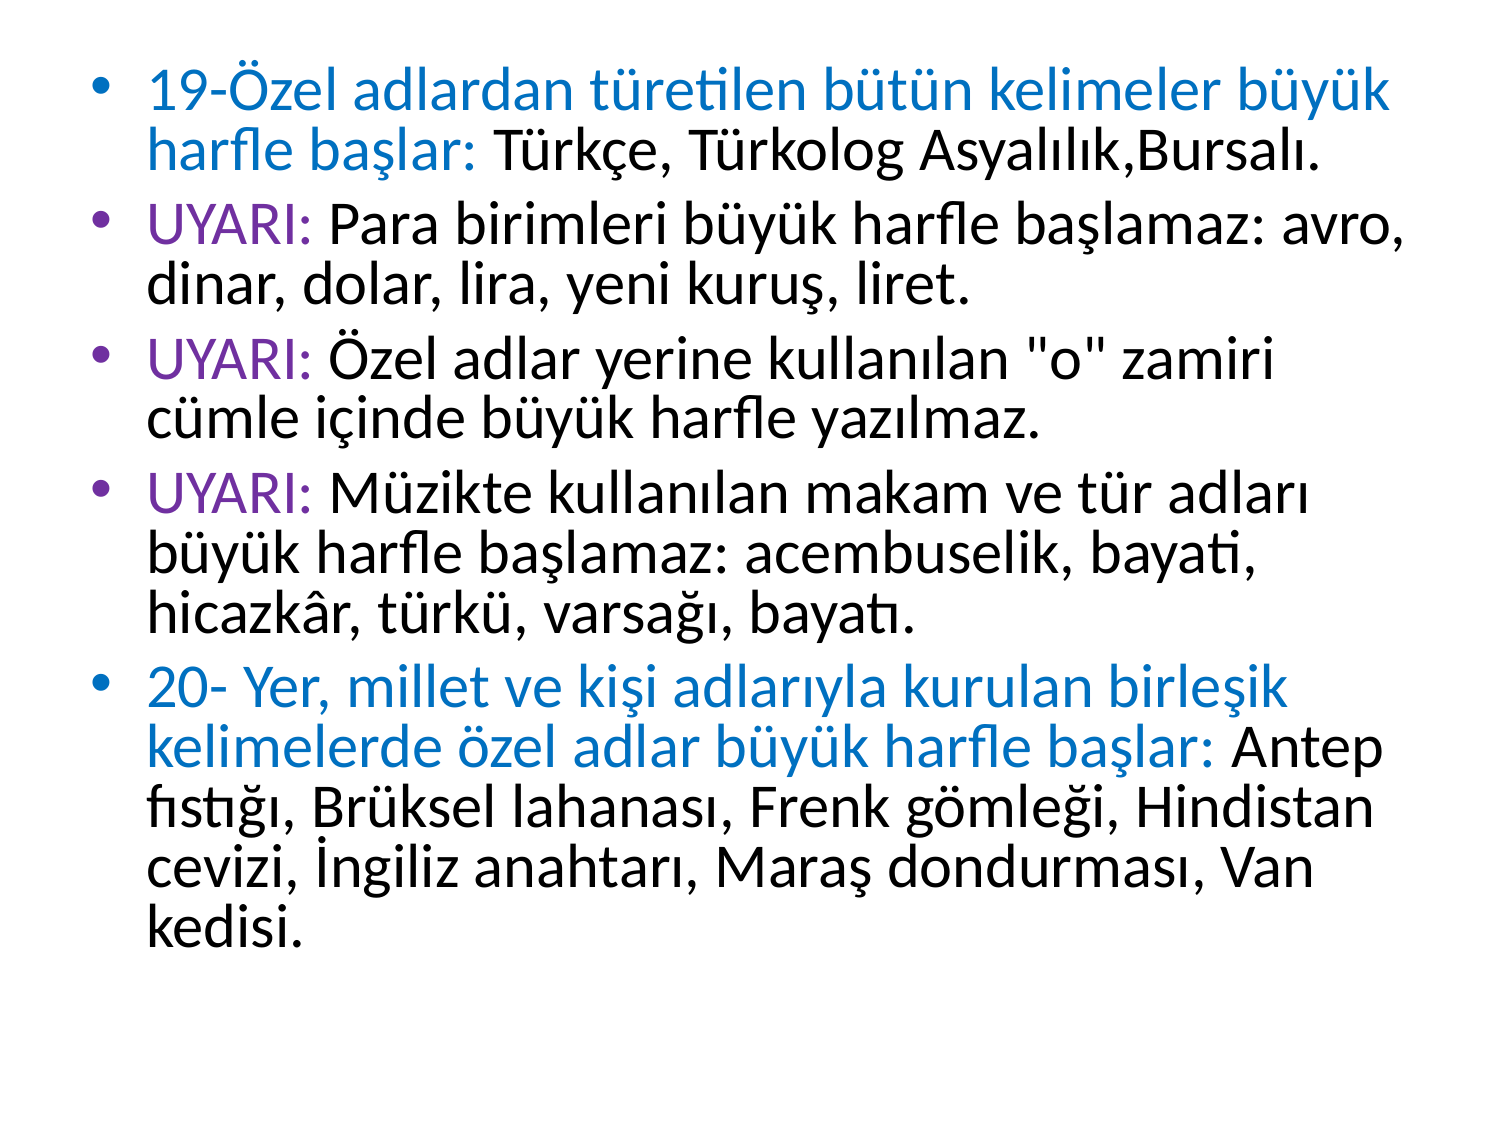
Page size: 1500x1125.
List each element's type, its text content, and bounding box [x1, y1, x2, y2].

list 19-Özel adlardan türetilen bütün kelimeler büyük harfle başlar: Türkçe, Türkolog Asyalılık,Bursalı. UYARI: Para birimleri büyük harfle başlamaz: avro, dinar, dolar, lira, yeni kuruş, liret. UYARI: Özel adlar yerine kullanılan "o" zamiri cümle içinde büyük harfle yazılmaz. UYARI: Müzikte kullanılan makam ve tür adları büyük harfle başlamaz: acembuselik, bayati, hicazkâr, türkü, varsağı, bayatı. 20- Yer, millet ve kişi adlarıyla kurulan birleşik kelimelerde özel adlar büyük harfle başlar: Antep fıstığı, Brüksel lahanası, Frenk gömleği, Hindistan cevizi, İngiliz anahtarı, Maraş dondurması, Van kedisi. [74, 54, 1426, 1006]
